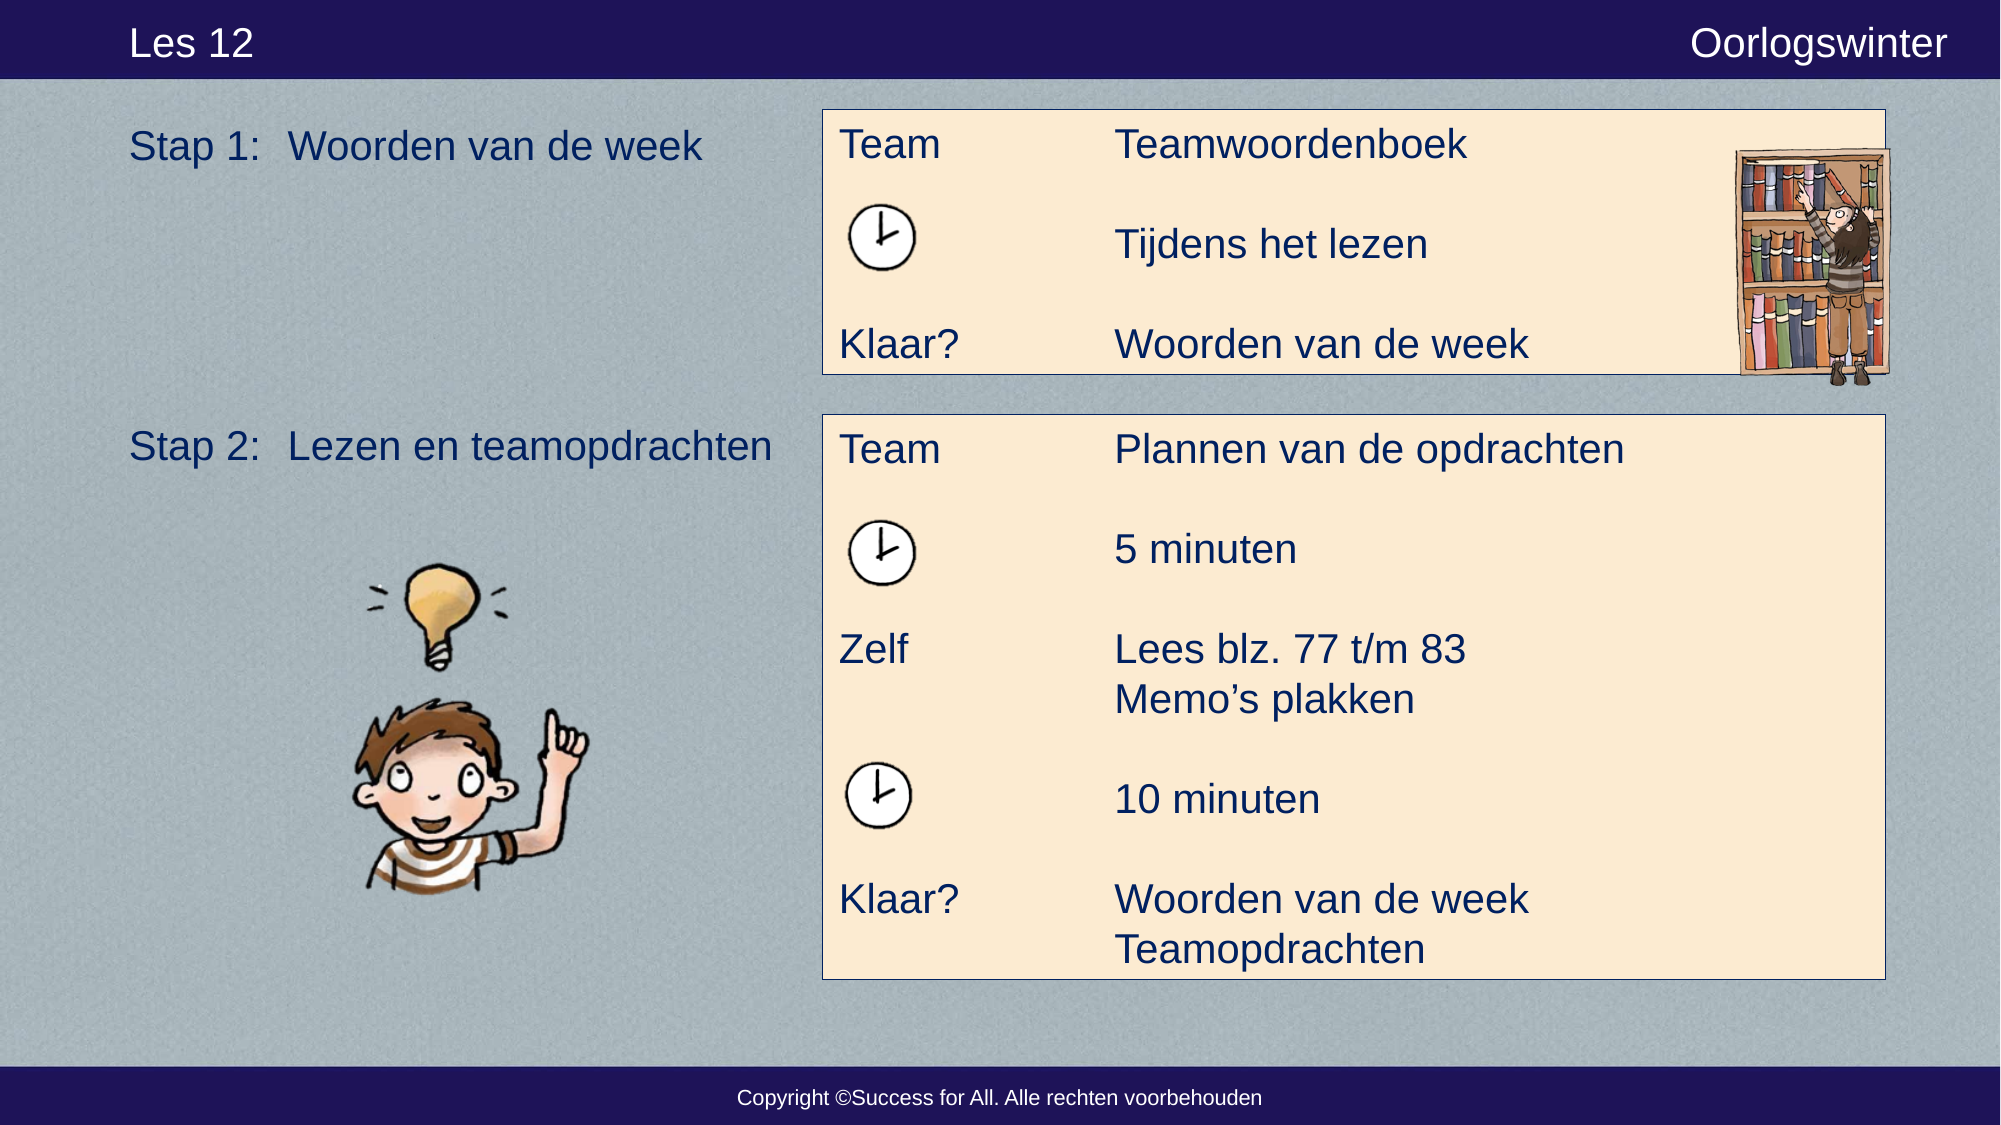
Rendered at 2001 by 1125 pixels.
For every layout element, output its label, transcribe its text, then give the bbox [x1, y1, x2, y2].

text_box Copyright ©Success for All. Alle rechten voorbehouden [0, 1076, 2000, 1125]
text_box Team Plannen van de opdrachten 5 minuten Zelf Lees blz. 77 t/m 83 Memo’s plakken 10 minuten Klaar? Woorden van de week Teamopdrachten [822, 414, 1886, 980]
text_box Les 12 [114, 8, 354, 73]
picture [0, 0, 2001, 1125]
text_box Stap 1: Woorden van de week Stap 2: Lezen en teamopdrachten [114, 111, 907, 477]
text_box Oorlogswinter [786, 8, 1963, 73]
text_box Team Teamwoordenboek Tijdens het lezen Klaar? Woorden van de week [822, 109, 1886, 375]
